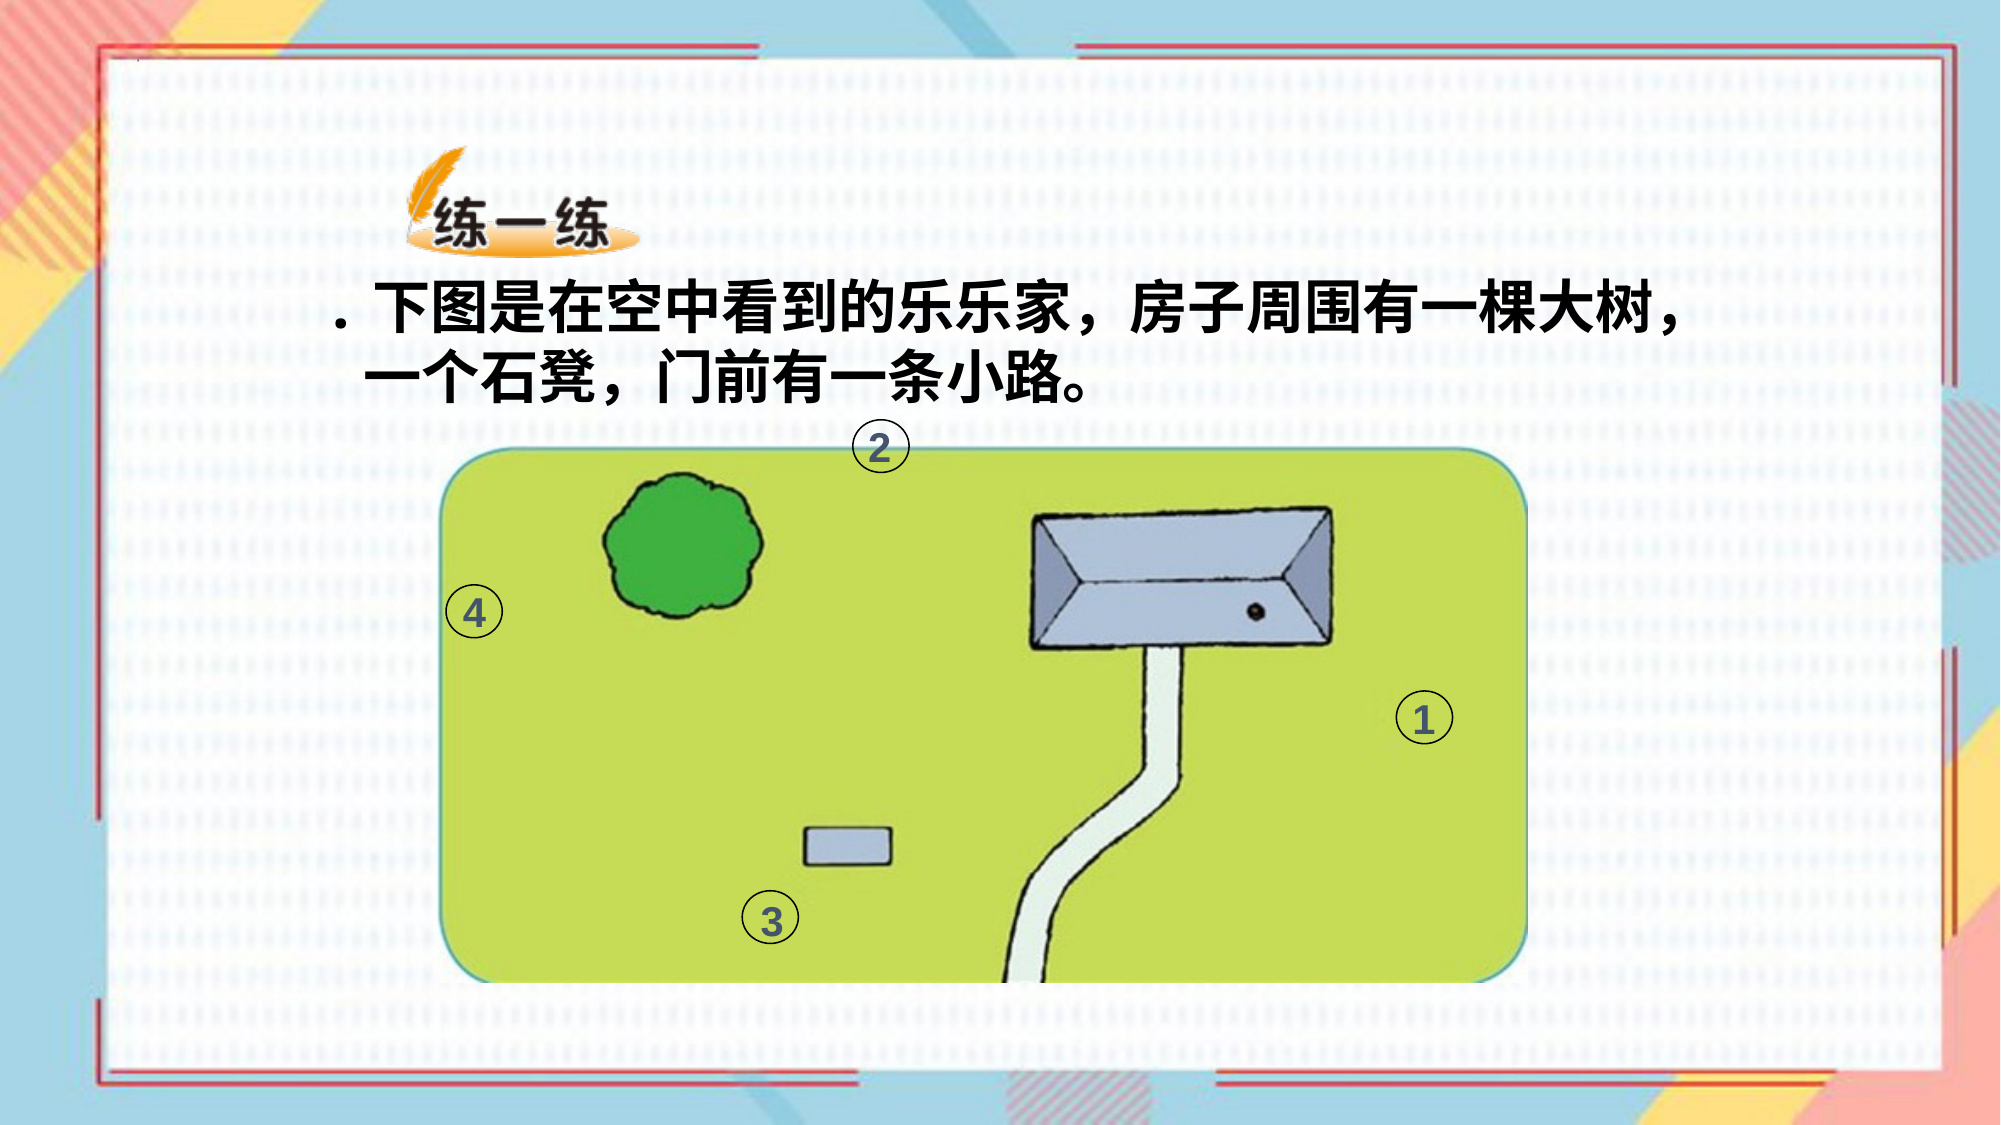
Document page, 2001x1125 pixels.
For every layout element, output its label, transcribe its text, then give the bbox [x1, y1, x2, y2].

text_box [851, 410, 910, 482]
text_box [446, 575, 503, 647]
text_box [742, 883, 801, 955]
text_box .下图是在空中看到的乐乐家，房子周围有一棵大树， 一个石凳，门前有一条小路。 [308, 263, 1692, 418]
picture [0, 0, 2001, 1125]
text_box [1396, 682, 1453, 754]
